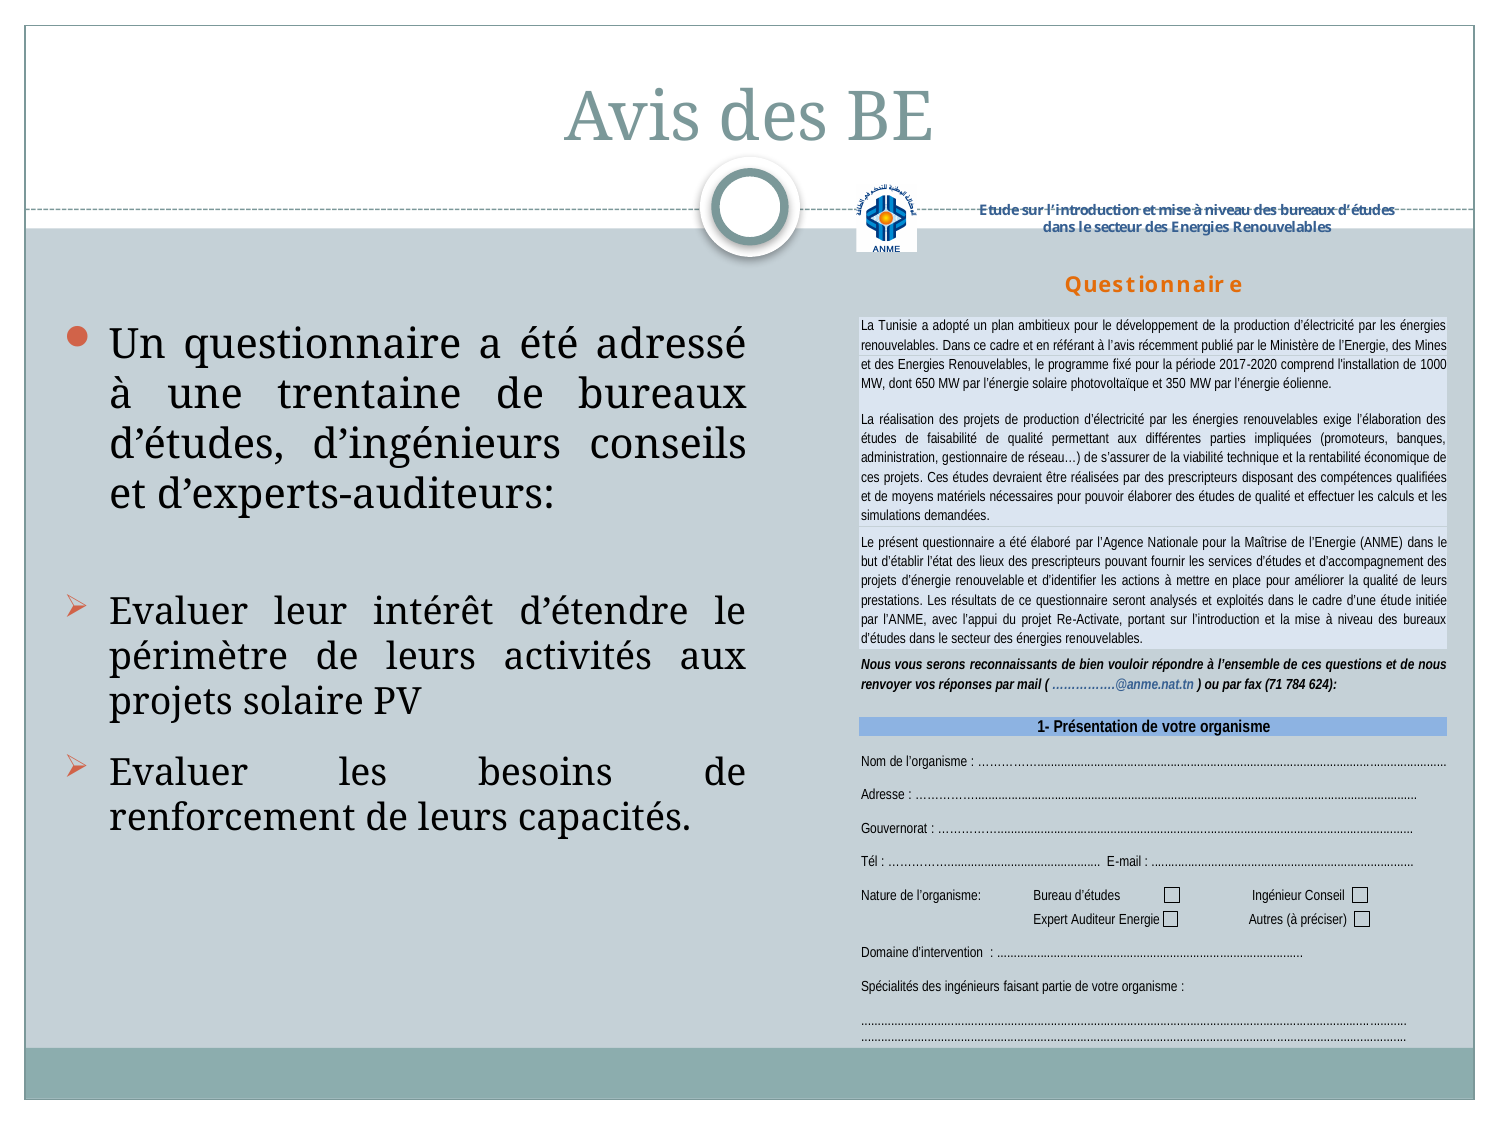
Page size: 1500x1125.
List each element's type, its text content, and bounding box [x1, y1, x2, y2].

list Un questionnaire a été adressé à une trentaine de bureaux d’études, d’ingénieurs conseils et d’experts-auditeurs: Evaluer leur intérêt d’étendre le périmètre de leurs activités aux projets solaire PV Evaluer les besoins de renforcement de leurs capacités. [49, 250, 762, 929]
picture [856, 184, 1448, 1096]
title Avis des BE [49, 37, 1450, 162]
